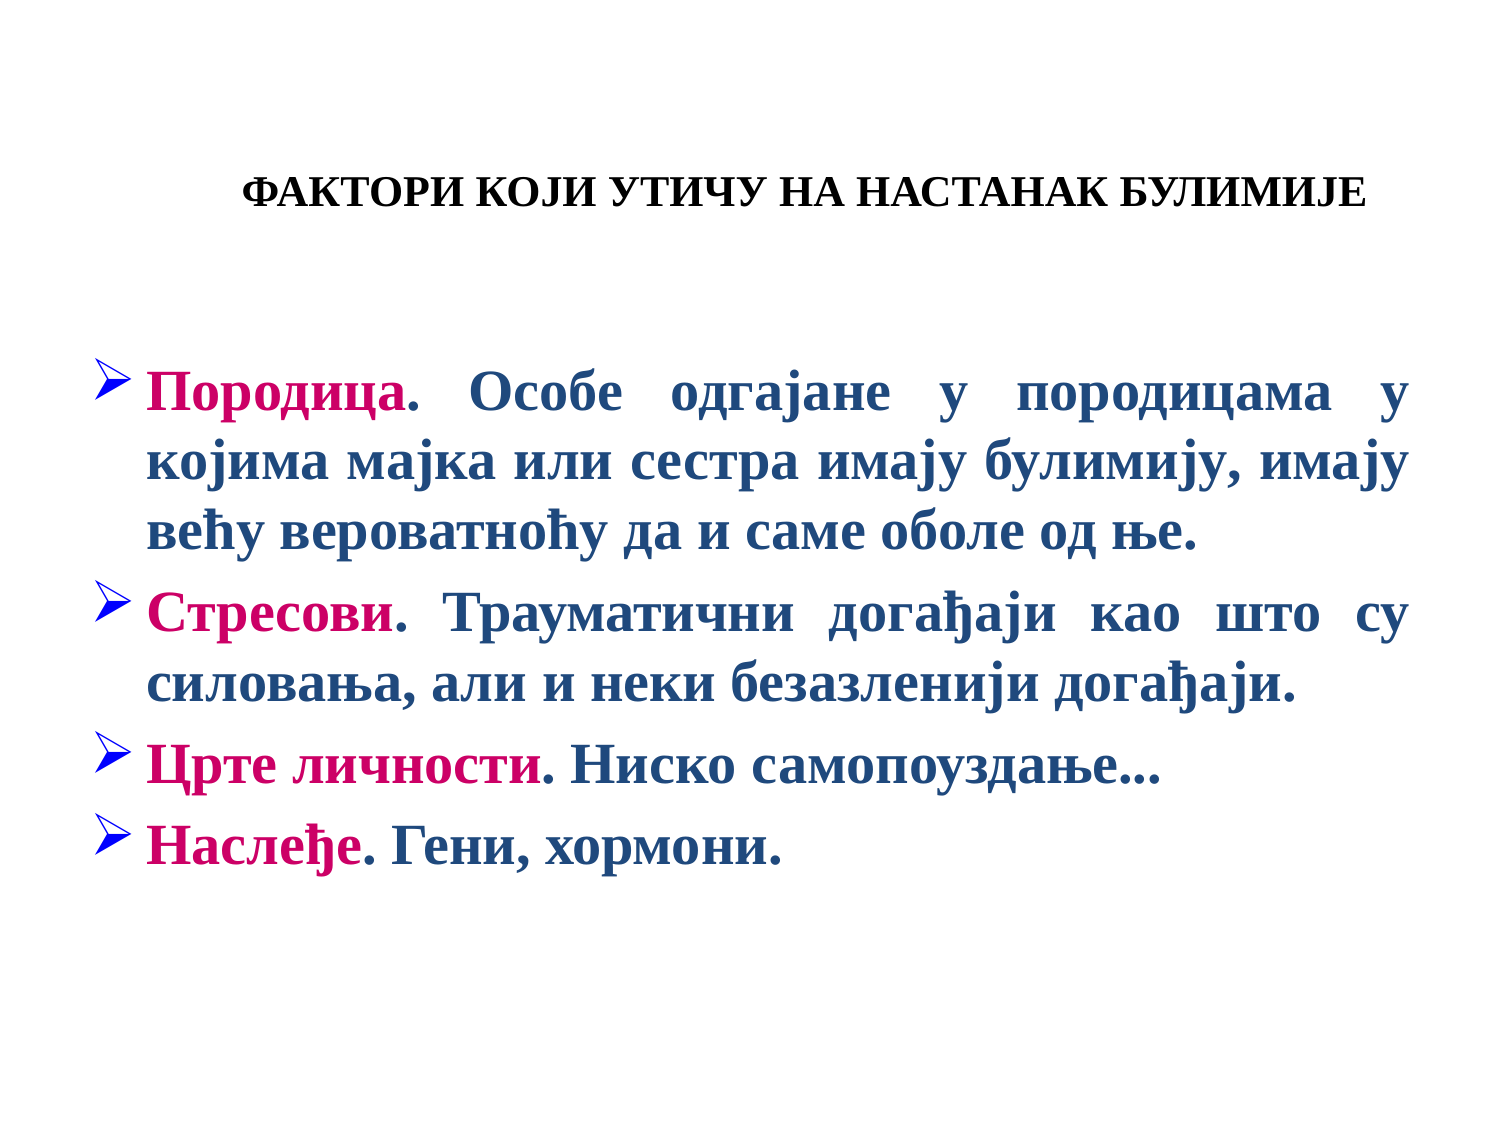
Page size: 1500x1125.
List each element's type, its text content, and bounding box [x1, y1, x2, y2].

list Породица. Особе одгајане у породицама у којима мајка или сестра имају булимију, имају већу вероватноћу да и саме оболе од ње. Стресови. Трауматични догађаји као што су силовања, али и неки безазленији догађаји. Црте личности. Ниско самопоуздање... Наслеђе. Гени, хормони. [75, 262, 1425, 1005]
title ФАКТОРИ КОЈИ УТИЧУ НА НАСТАНАК БУЛИМИЈЕ [221, 137, 1388, 240]
